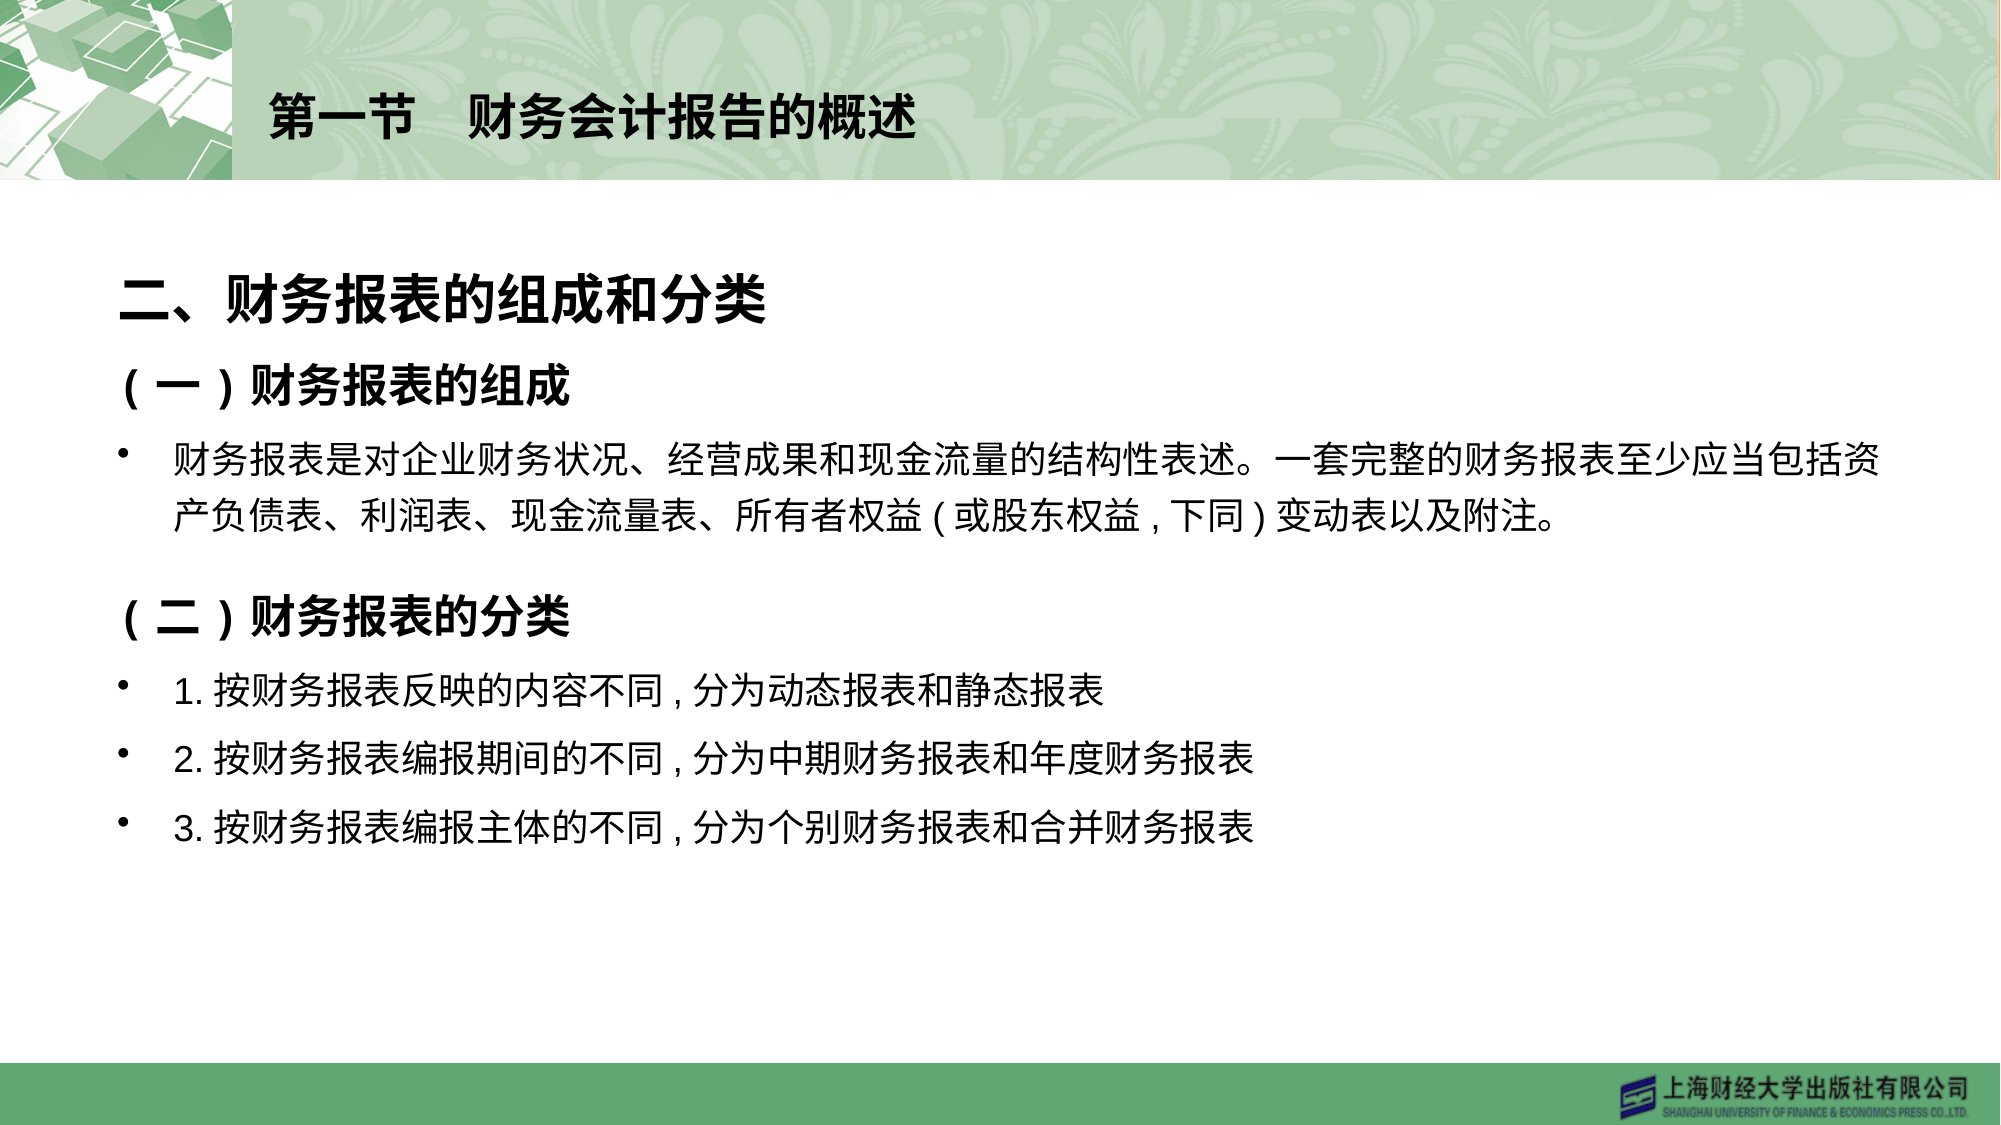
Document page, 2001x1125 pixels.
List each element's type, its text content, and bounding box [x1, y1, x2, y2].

title 第一节 财务会计报告的概述 [252, 64, 1609, 168]
picture [0, 0, 2001, 1125]
list 二、财务报表的组成和分类 (一)财务报表的组成 财务报表是对企业财务状况、经营成果和现金流量的结构性表述。一套完整的财务报表至少应当包括资产负债表、利润表、现金流量表、所有者权益(或股东权益,下同)变动表以及附注。 (二)财务报表的分类 1.按财务报表反映的内容不同,分为动态报表和静态报表 2.按财务报表编报期间的不同,分为中期财务报表和年度财务报表 3.按财务报表编报主体的不同,分为个别财务报表和合并财务报表 [102, 241, 1898, 1065]
